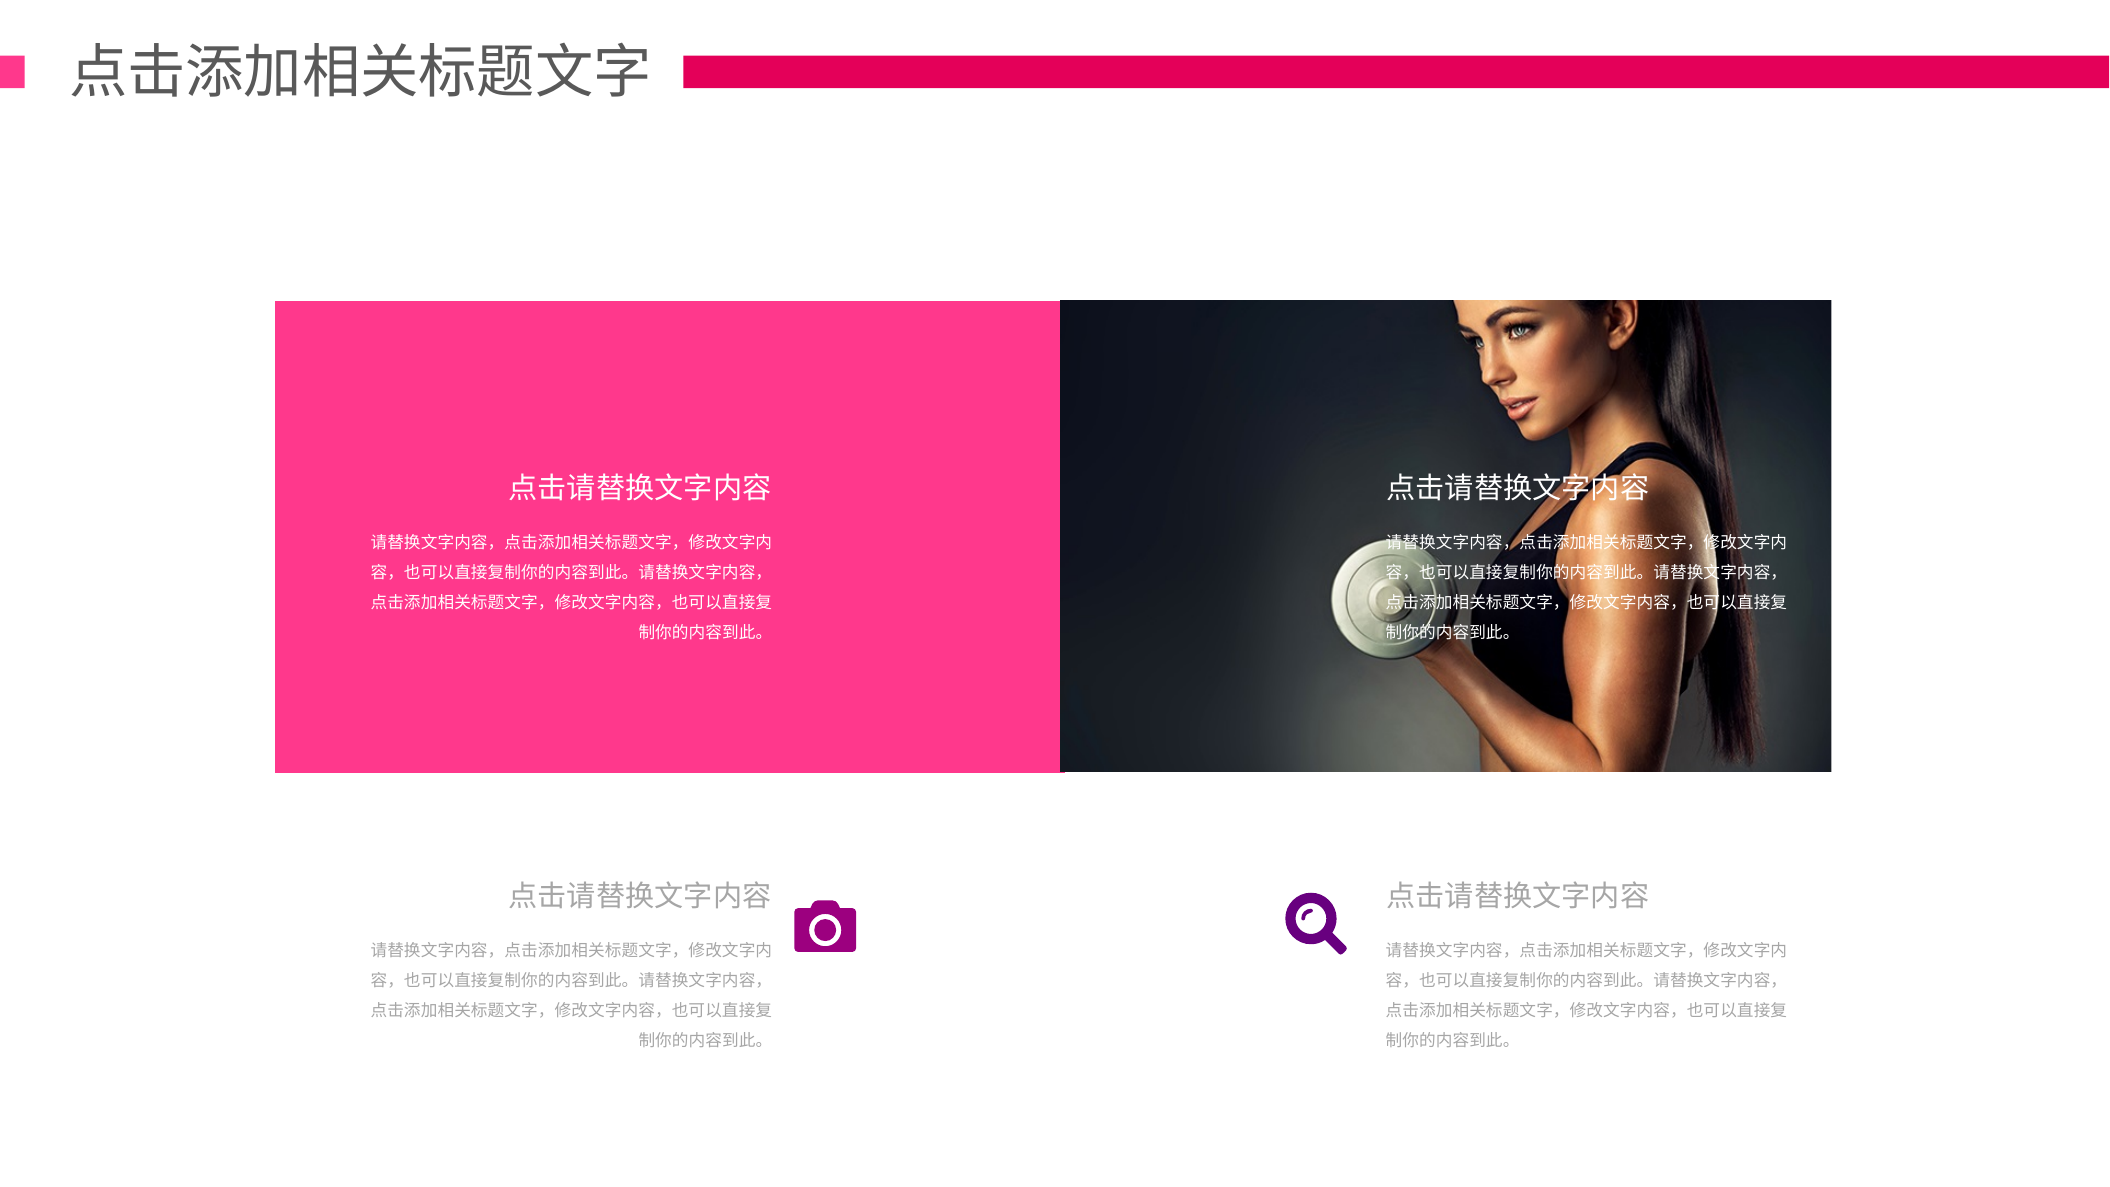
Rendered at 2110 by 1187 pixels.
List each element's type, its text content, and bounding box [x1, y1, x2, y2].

text_box 点击请替换文字内容 [491, 869, 788, 921]
text_box 点击请替换文字内容 [1370, 869, 1667, 921]
text_box 点击添加相关标题文字 [54, 26, 667, 112]
text_box 请替换文字内容，点击添加相关标题文字，修改文字内容，也可以直接复制你的内容到此。请替换文字内容，点击添加相关标题文字，修改文字内容，也可以直接复制你的内容到此。 [344, 514, 789, 651]
text_box 点击请替换文字内容 [1370, 461, 1667, 513]
text_box 请替换文字内容，点击添加相关标题文字，修改文字内容，也可以直接复制你的内容到此。请替换文字内容，点击添加相关标题文字，修改文字内容，也可以直接复制你的内容到此。 [344, 921, 789, 1058]
text_box 请替换文字内容，点击添加相关标题文字，修改文字内容，也可以直接复制你的内容到此。请替换文字内容，点击添加相关标题文字，修改文字内容，也可以直接复制你的内容到此。 [1369, 514, 1814, 651]
text_box [1060, 300, 1832, 772]
text_box 请替换文字内容，点击添加相关标题文字，修改文字内容，也可以直接复制你的内容到此。请替换文字内容，点击添加相关标题文字，修改文字内容，也可以直接复制你的内容到此。 [1369, 921, 1814, 1058]
text_box 点击请替换文字内容 [491, 461, 788, 513]
text_box [274, 300, 1065, 773]
text_box [794, 900, 857, 952]
text_box [1285, 892, 1347, 955]
